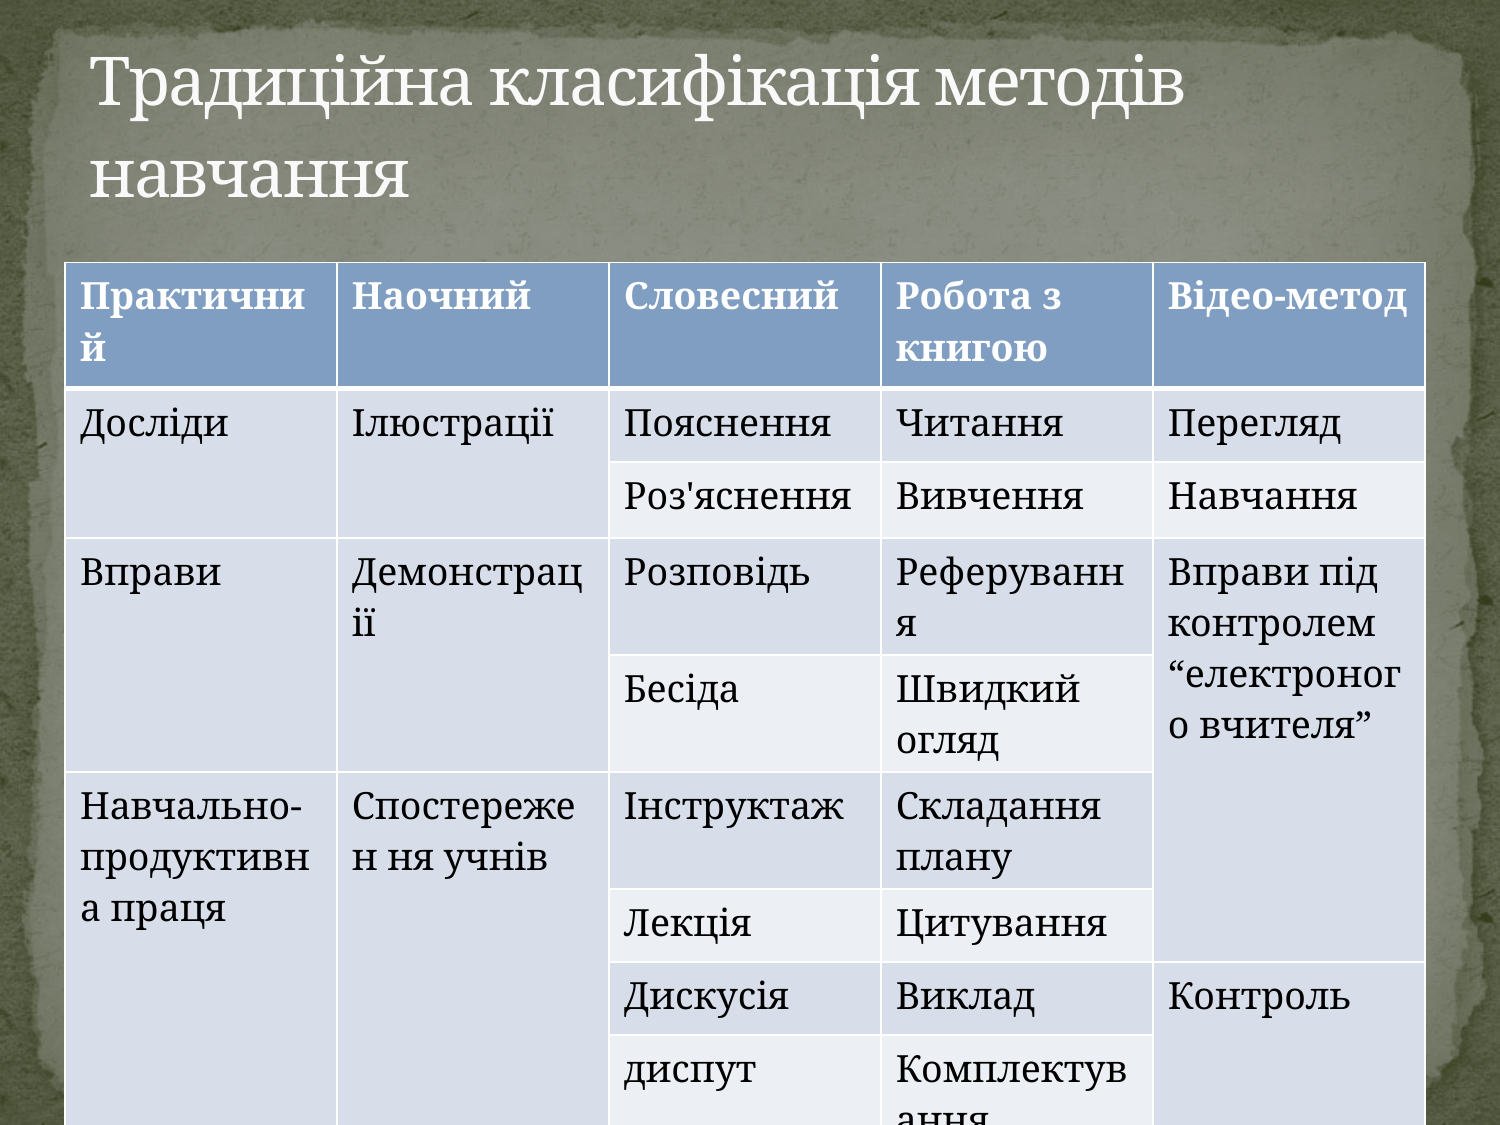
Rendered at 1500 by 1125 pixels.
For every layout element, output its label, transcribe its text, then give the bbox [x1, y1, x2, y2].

table_cell Комплектування [882, 1036, 1152, 1125]
table_cell Роз'яснення [610, 463, 880, 537]
table_cell Інструктаж [610, 773, 880, 888]
table_cell Розповідь [610, 539, 880, 654]
table_cell Вивчення [882, 463, 1152, 537]
table_cell Вправи під контролем “електроного вчителя” [1154, 539, 1424, 961]
table_cell Лекція [610, 890, 880, 961]
title Традиційна класифікація методів навчання [74, 24, 1425, 225]
table_cell Швидкий огляд [882, 656, 1152, 771]
table_header Наочний [338, 263, 608, 386]
table_cell Пояснення [610, 391, 880, 461]
table_cell Дискусія [610, 963, 880, 1034]
table_cell диспут [610, 1036, 880, 1125]
table_cell Бесіда [610, 656, 880, 771]
table_cell Навчання [1154, 463, 1424, 537]
table_header Словесний [610, 263, 880, 386]
table_cell Реферування [882, 539, 1152, 654]
table_cell Вправи [66, 539, 336, 771]
table_header Відео-метод [1154, 263, 1424, 386]
table_cell Демонстрації [338, 539, 608, 771]
table_cell Навчально-продуктивна праця [66, 773, 336, 1125]
table_header Практичний [66, 263, 336, 386]
table_cell Досліди [66, 391, 336, 537]
table_cell Виклад [882, 963, 1152, 1034]
table_header Робота з книгою [882, 263, 1152, 386]
table_cell Цитування [882, 890, 1152, 961]
table_cell Ілюстрації [338, 391, 608, 537]
table_cell Спостережен ня учнів [338, 773, 608, 1125]
table_cell Складання плану [882, 773, 1152, 888]
table_cell Контроль [1154, 963, 1424, 1125]
table_cell Читання [882, 391, 1152, 461]
table_cell Перегляд [1154, 391, 1424, 461]
